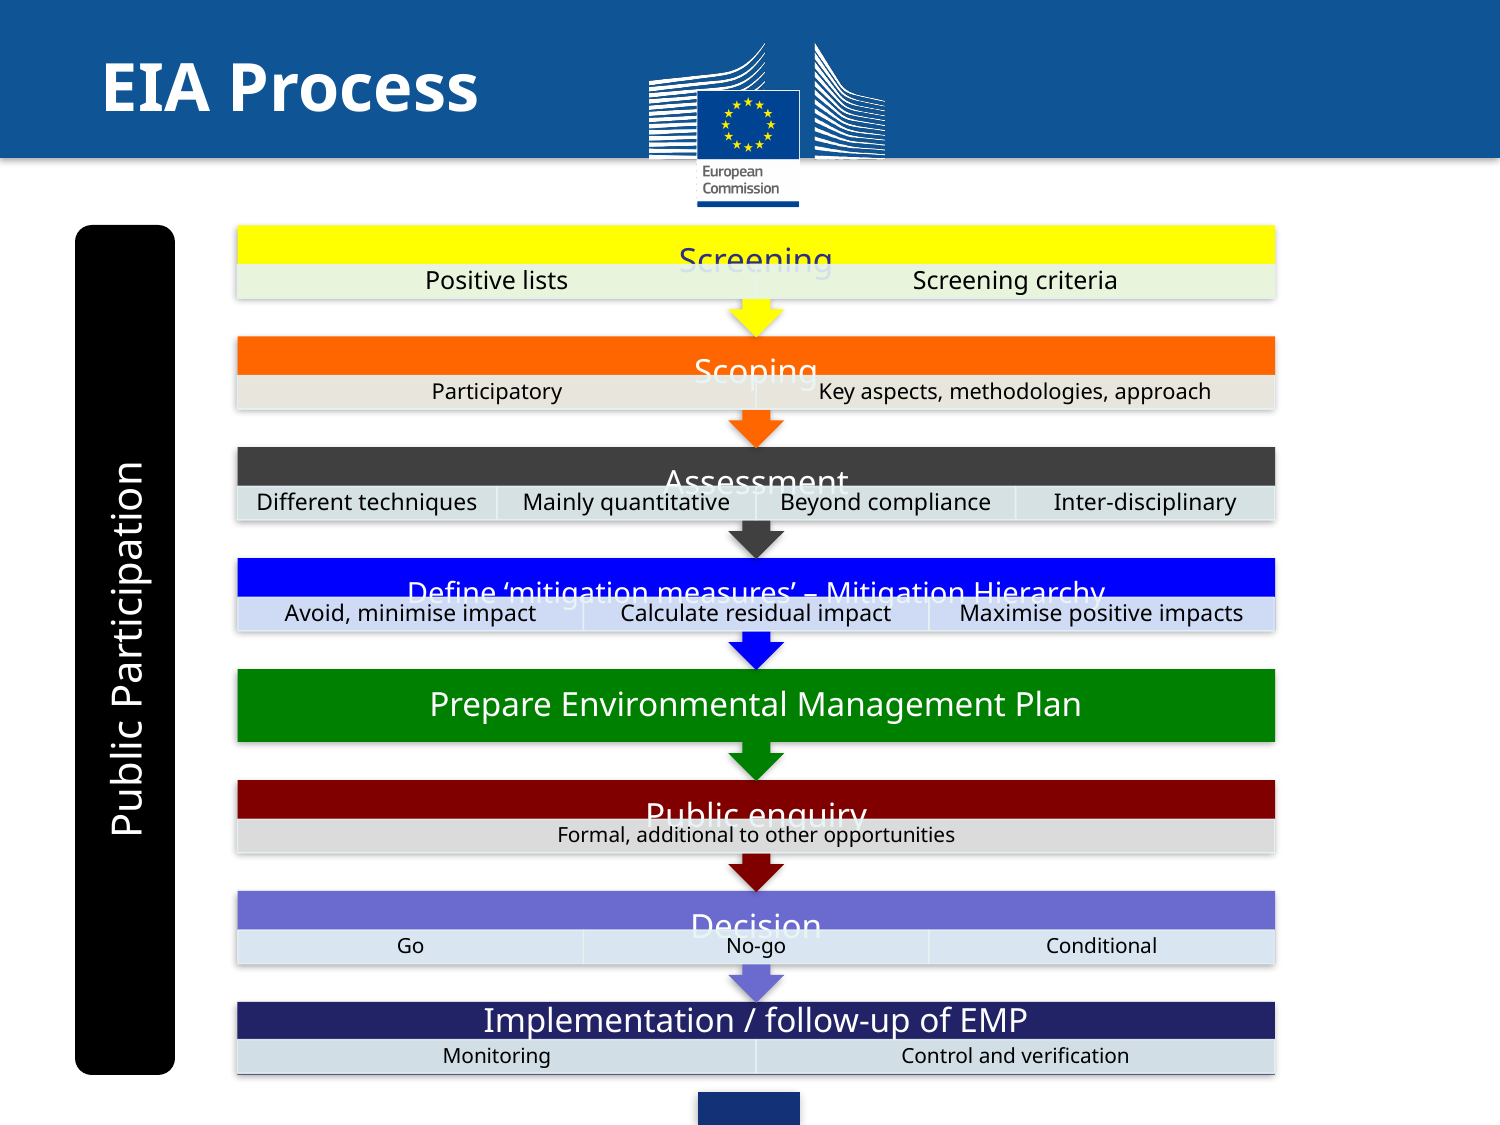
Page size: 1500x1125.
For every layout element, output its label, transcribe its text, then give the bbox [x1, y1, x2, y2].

text_box Public Participation [75, 224, 175, 1075]
text_box EIA Process [86, 37, 496, 133]
picture [649, 42, 885, 208]
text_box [237, 224, 1276, 1076]
